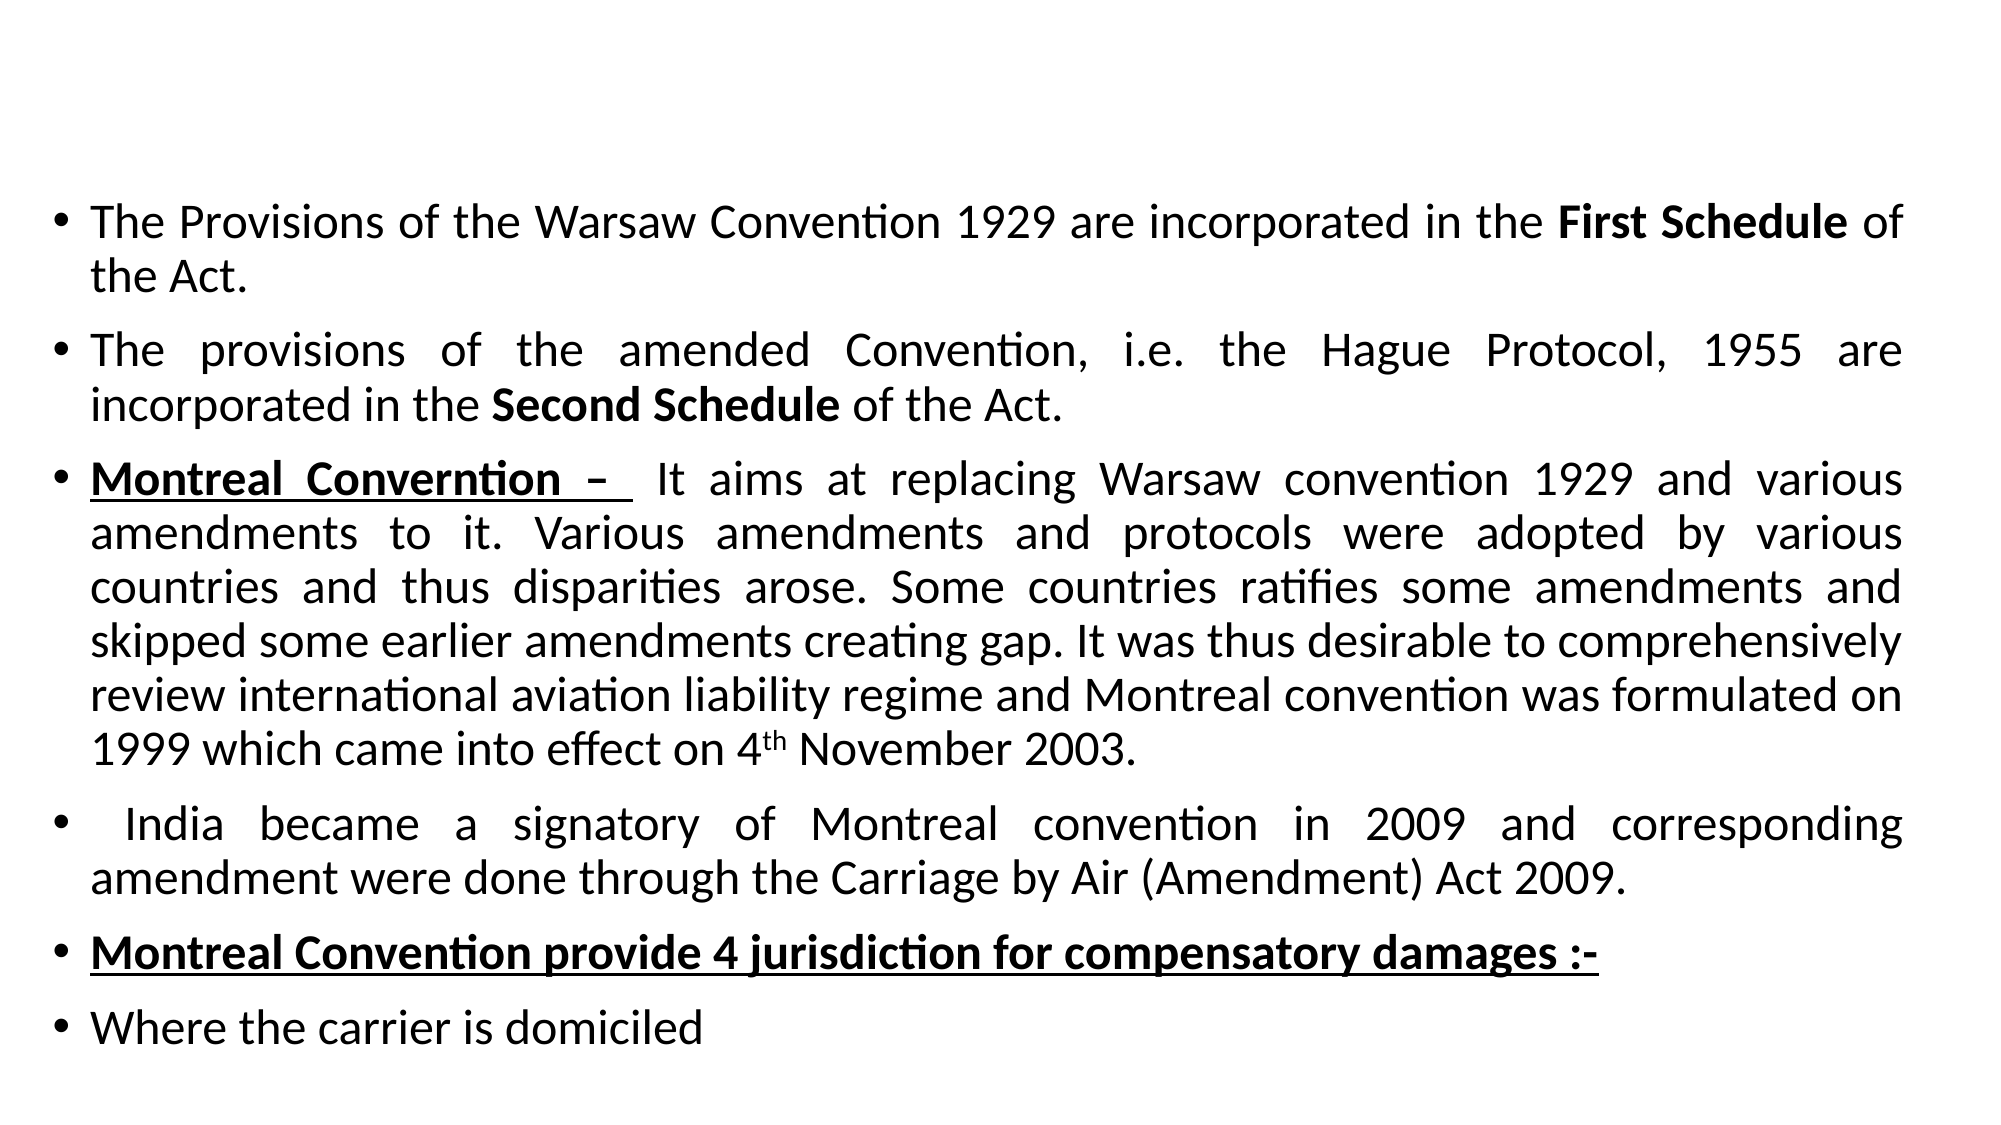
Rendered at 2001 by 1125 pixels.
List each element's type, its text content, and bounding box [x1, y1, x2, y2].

list The Provisions of the Warsaw Convention 1929 are incorporated in the First Schedule of the Act. The provisions of the amended Convention, i.e. the Hague Protocol, 1955 are incorporated in the Second Schedule of the Act. Montreal Converntion – It aims at replacing Warsaw convention 1929 and various amendments to it. Various amendments and protocols were adopted by various countries and thus disparities arose. Some countries ratifies some amendments and skipped some earlier amendments creating gap. It was thus desirable to comprehensively review international aviation liability regime and Montreal convention was formulated on 1999 which came into effect on 4th November 2003. India became a signatory of Montreal convention in 2009 and corresponding amendment were done through the Carriage by Air (Amendment) Act 2009. Montreal Convention provide 4 jurisdiction for compensatory damages :- Where the carrier is domiciled [37, 187, 1919, 1068]
